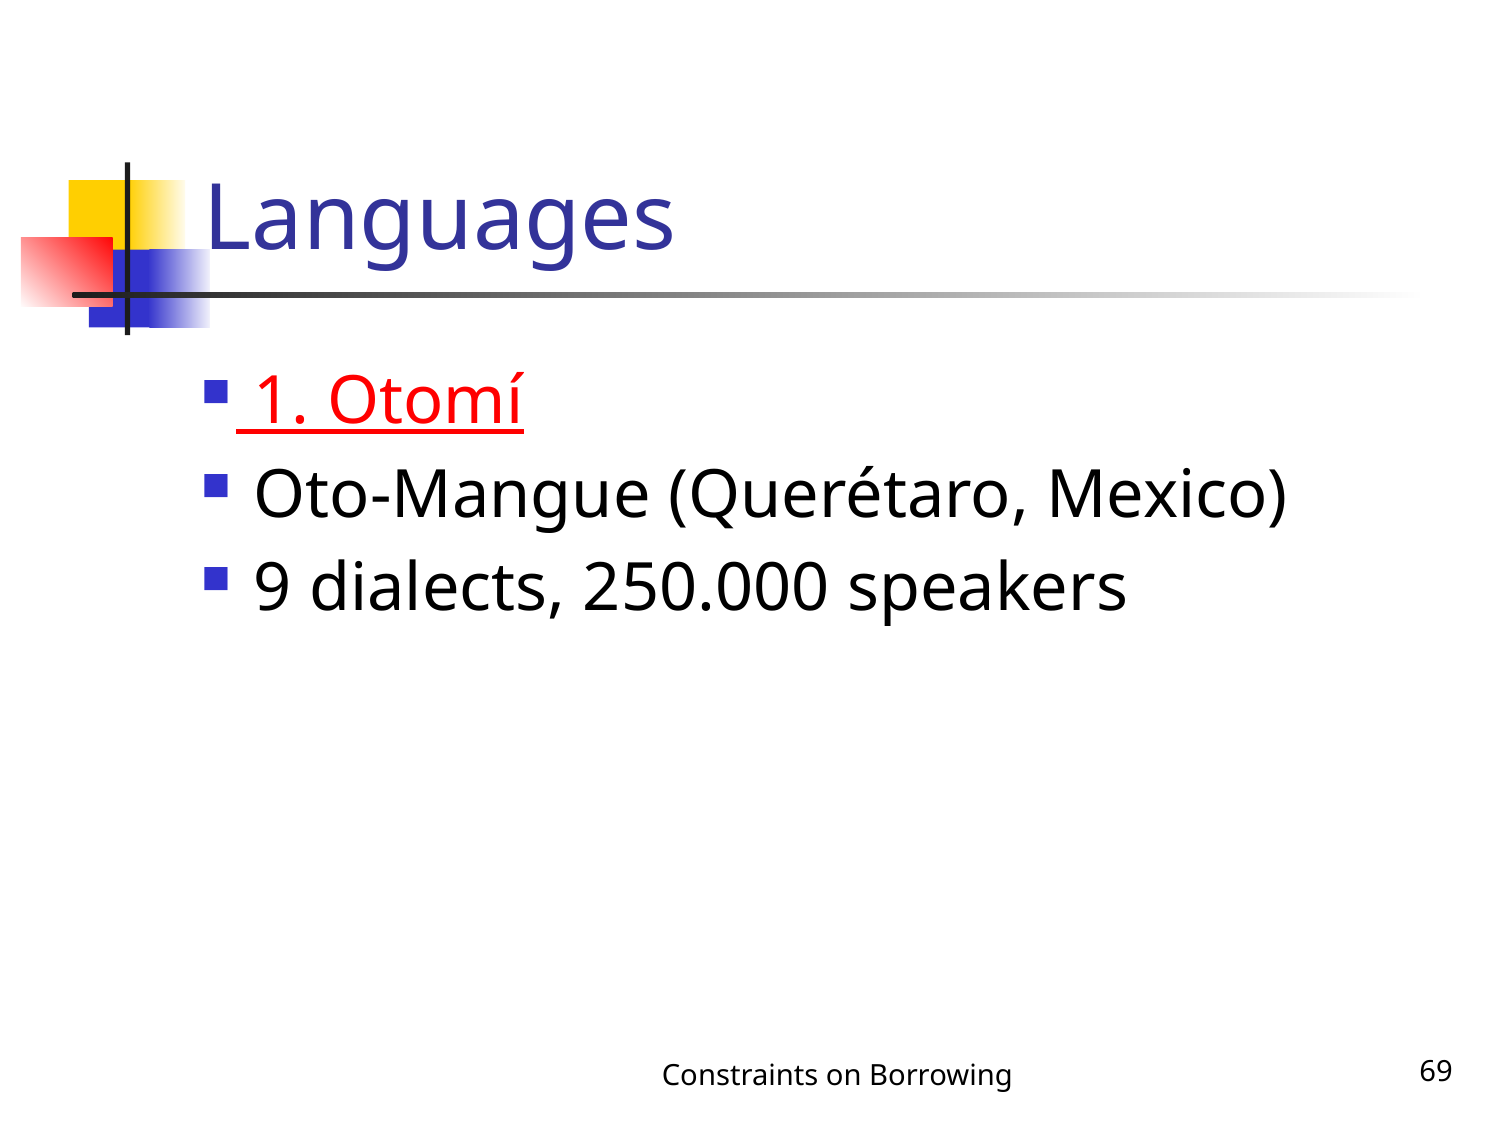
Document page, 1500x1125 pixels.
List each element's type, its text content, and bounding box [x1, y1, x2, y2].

footer Constraints on Borrowing [599, 1023, 1076, 1100]
title Languages [188, 34, 1468, 276]
slide_number 69 [1154, 1023, 1468, 1100]
text_box 1. Otomí Oto-Mangue (Querétaro, Mexico) 9 dialects, 250.000 speakers [186, 349, 1304, 632]
